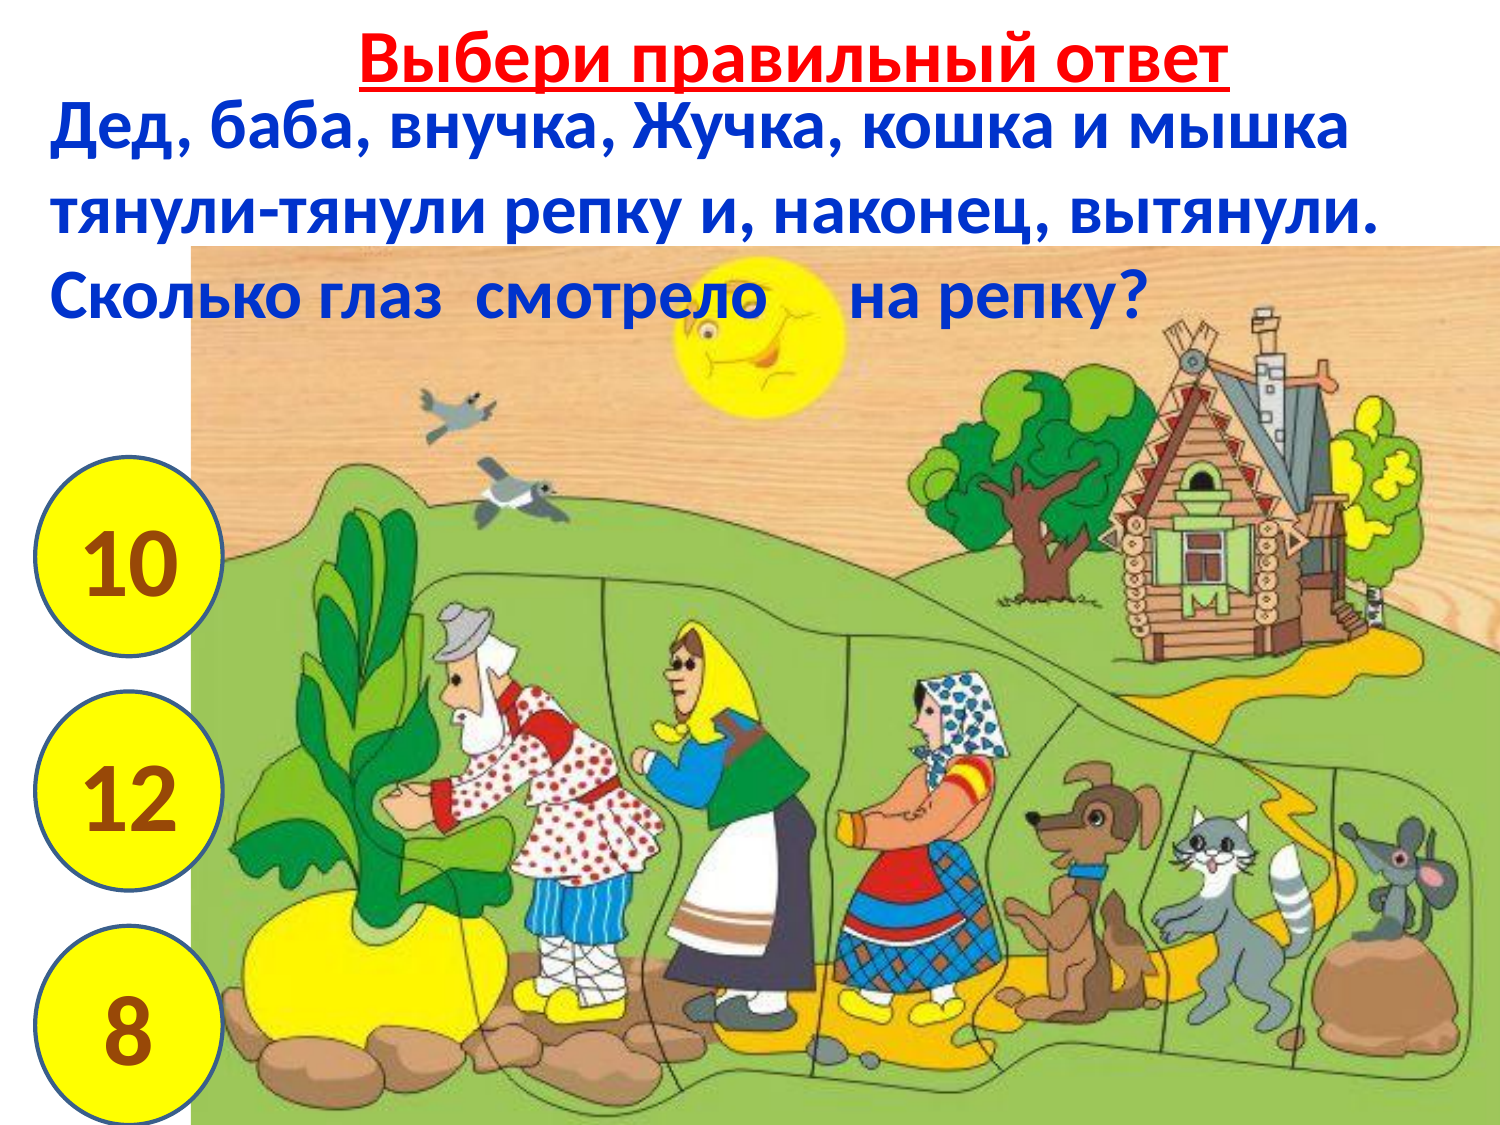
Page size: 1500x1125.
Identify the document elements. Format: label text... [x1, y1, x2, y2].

text_box 8 [33, 923, 185, 1125]
picture [190, 245, 1500, 1125]
text_box 12 [33, 689, 185, 893]
text_box Выбери правильный ответ [343, 0, 1245, 105]
text_box Дед, баба, внучка, Жучка, кошка и мышка тянули-тянули репку и, наконец, вытянули. Сколько глаз смотрело на репку? [35, 70, 1407, 340]
text_box 10 [33, 454, 185, 659]
